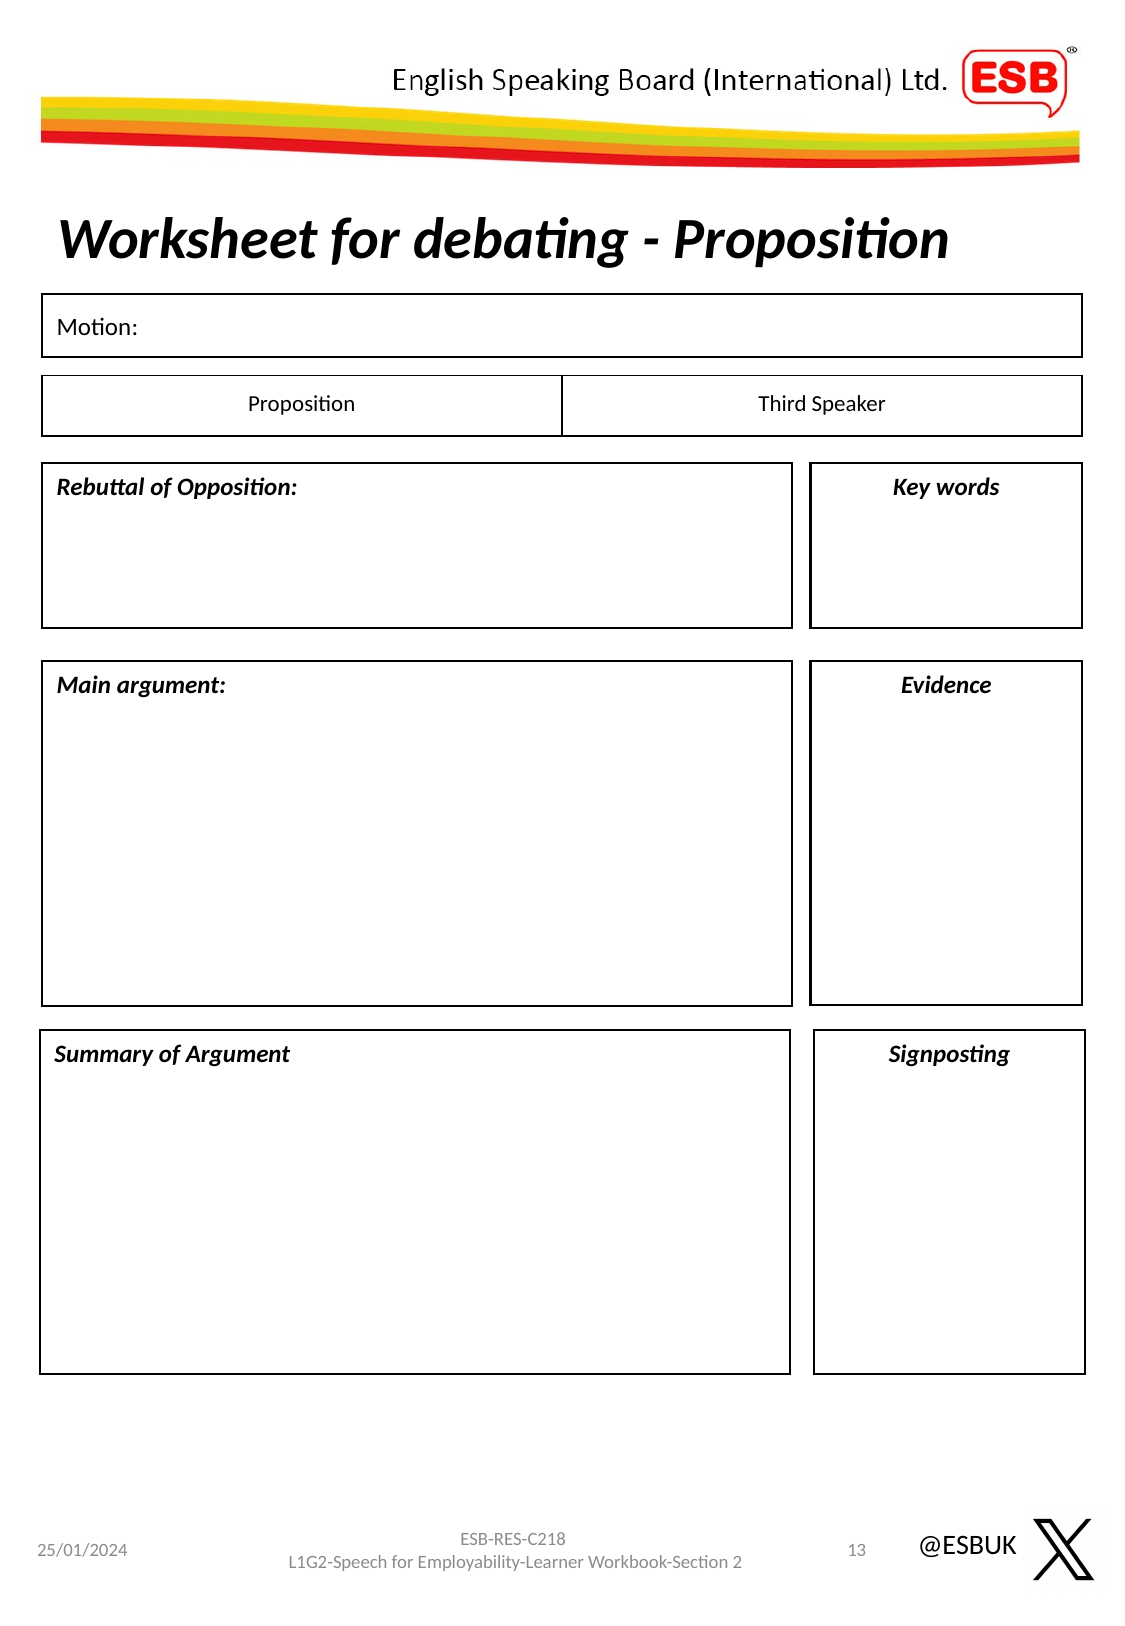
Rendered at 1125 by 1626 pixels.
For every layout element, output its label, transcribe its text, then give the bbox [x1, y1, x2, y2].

text_box Summary of Argument [39, 1029, 791, 1375]
text_box Signposting [813, 1029, 1086, 1375]
table_header Proposition [43, 376, 561, 435]
title Worksheet for debating - Proposition [42, 162, 1014, 293]
text_box Main argument: [41, 660, 793, 1007]
footer ESB-RES-C218 L1G2-Speech for Employability-Learner Workbook-Section 2 [255, 1506, 697, 1593]
text_box Rebuttal of Opposition: [41, 462, 793, 629]
slide_number 13 [697, 1506, 882, 1593]
text_box Motion: [41, 293, 1083, 358]
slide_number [22, 1506, 255, 1593]
picture [1024, 1506, 1105, 1593]
text_box Evidence [809, 660, 1083, 1006]
table_header Third Speaker [563, 376, 1081, 435]
text_box Key words [809, 462, 1083, 629]
picture [0, 1, 1125, 234]
